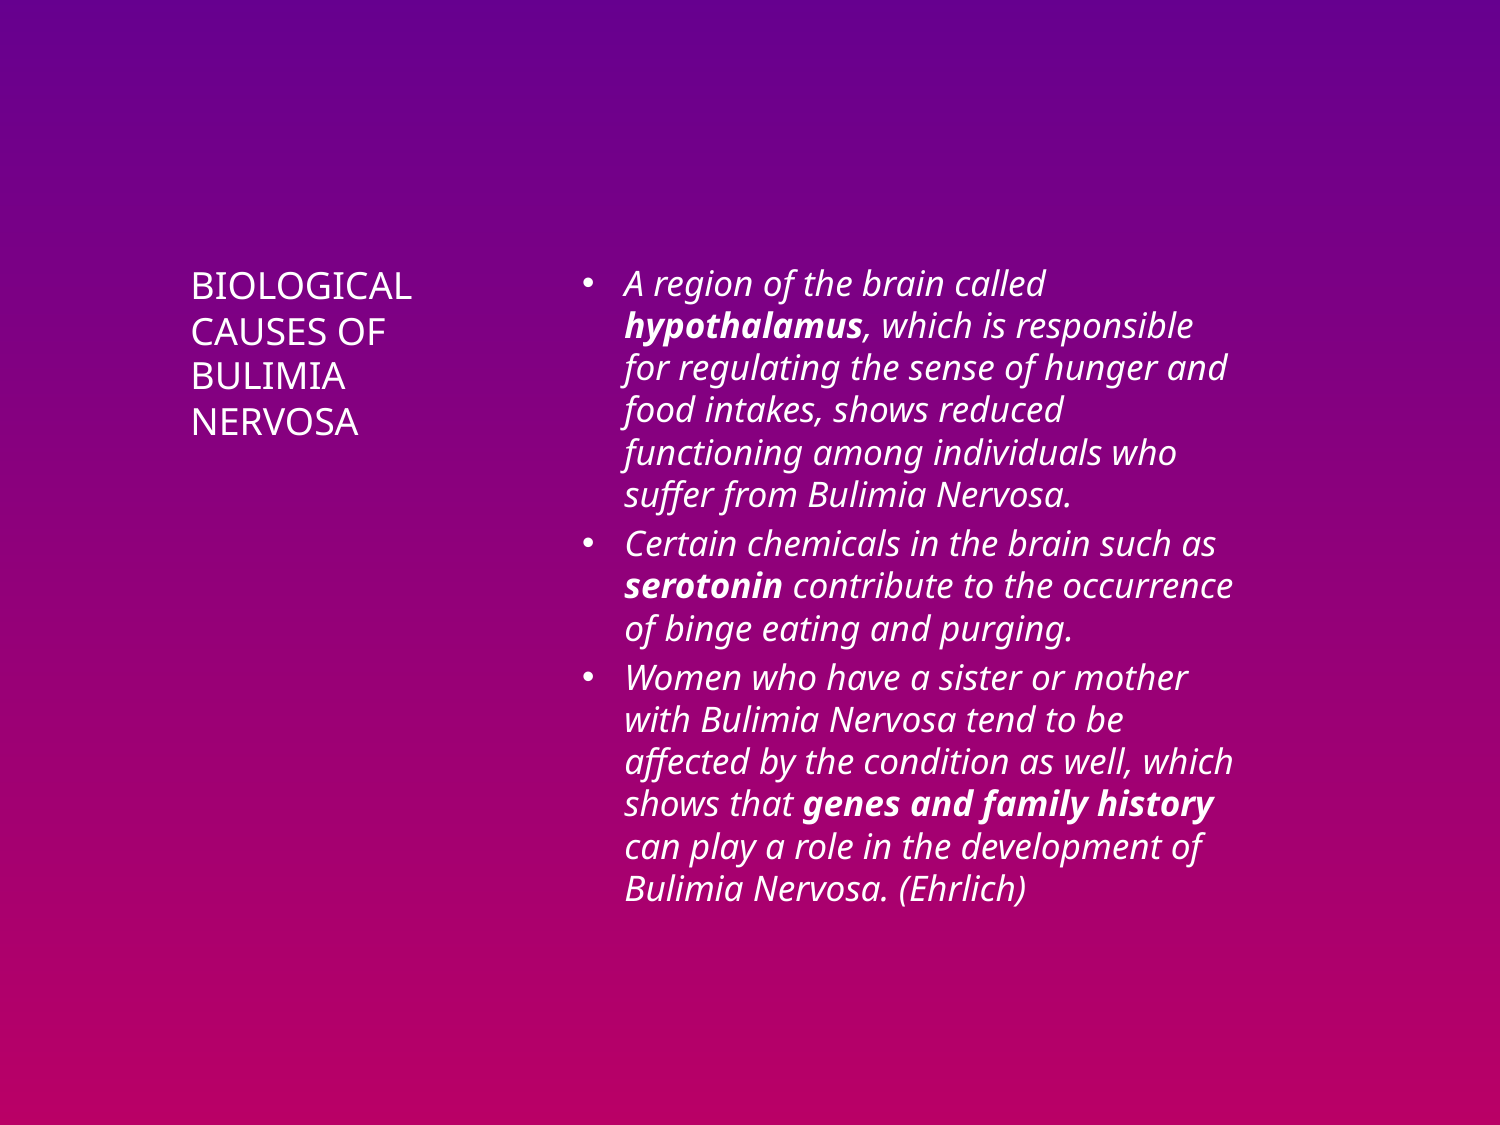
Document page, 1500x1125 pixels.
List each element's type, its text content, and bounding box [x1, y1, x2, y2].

list A region of the brain called hypothalamus, which is responsible for regulating the sense of hunger and food intakes, shows reduced functioning among individuals who suffer from Bulimia Nervosa. Certain chemicals in the brain such as serotonin contribute to the occurrence of binge eating and purging. Women who have a sister or mother with Bulimia Nervosa tend to be affected by the condition as well, which shows that genes and family history can play a role in the development of Bulimia Nervosa. (Ehrlich) [566, 253, 1260, 963]
title Biological causes of bulimia nervosa [175, 254, 516, 580]
